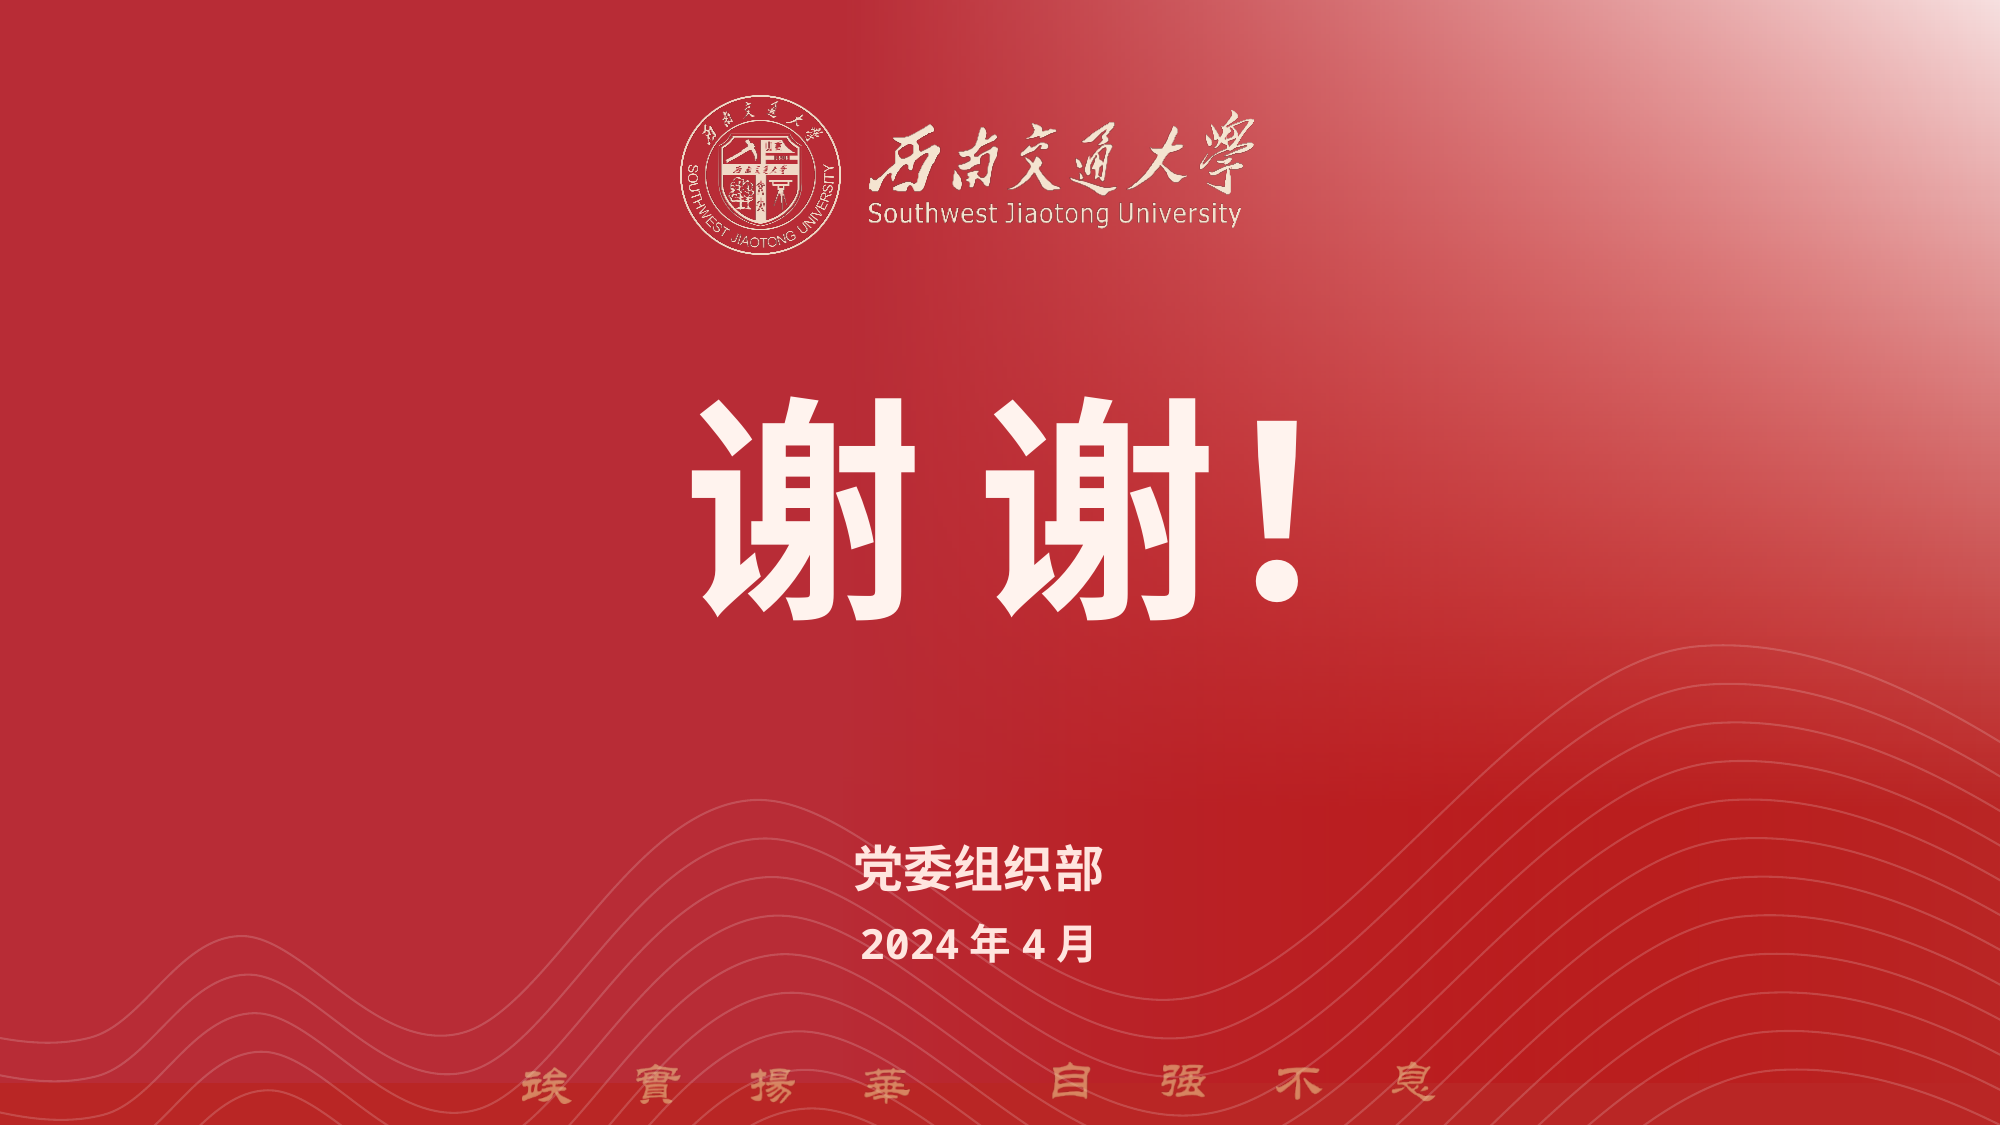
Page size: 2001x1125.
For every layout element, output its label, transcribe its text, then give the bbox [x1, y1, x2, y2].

text_box [0, 0, 2000, 742]
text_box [680, 95, 1254, 255]
picture [522, 1061, 1436, 1104]
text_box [0, 742, 2000, 1125]
text_box 谢 谢！ [273, 543, 1868, 656]
